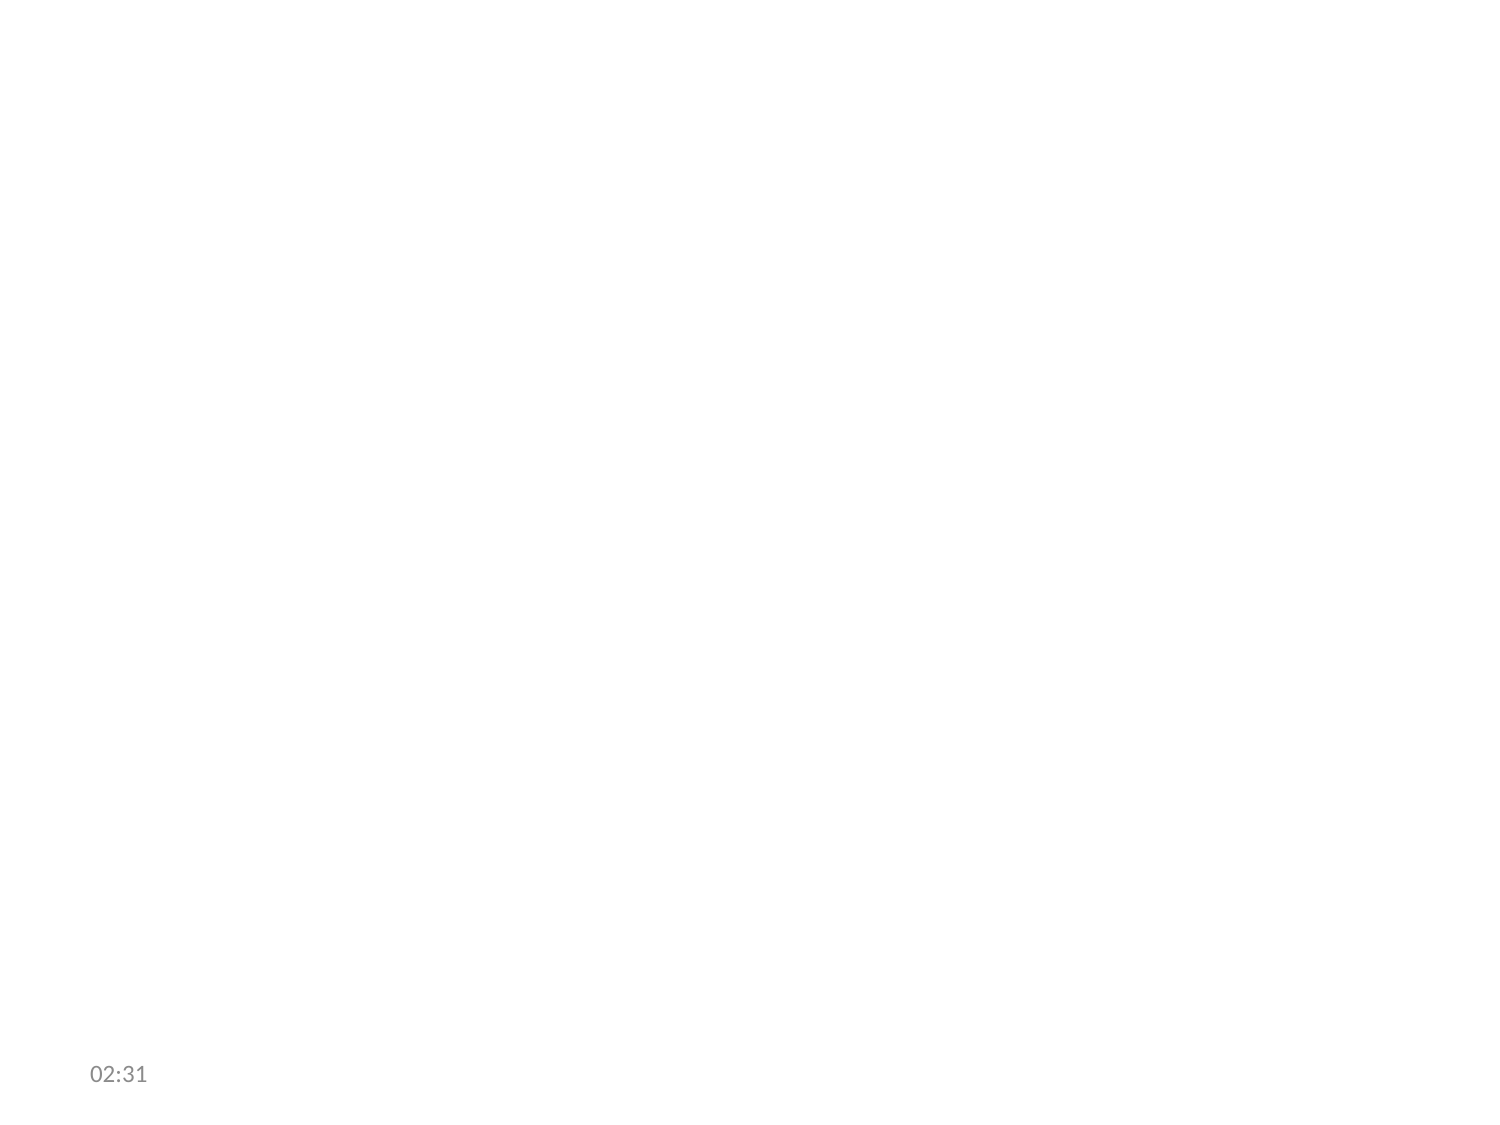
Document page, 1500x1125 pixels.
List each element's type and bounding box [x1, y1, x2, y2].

slide_number [75, 1042, 425, 1103]
